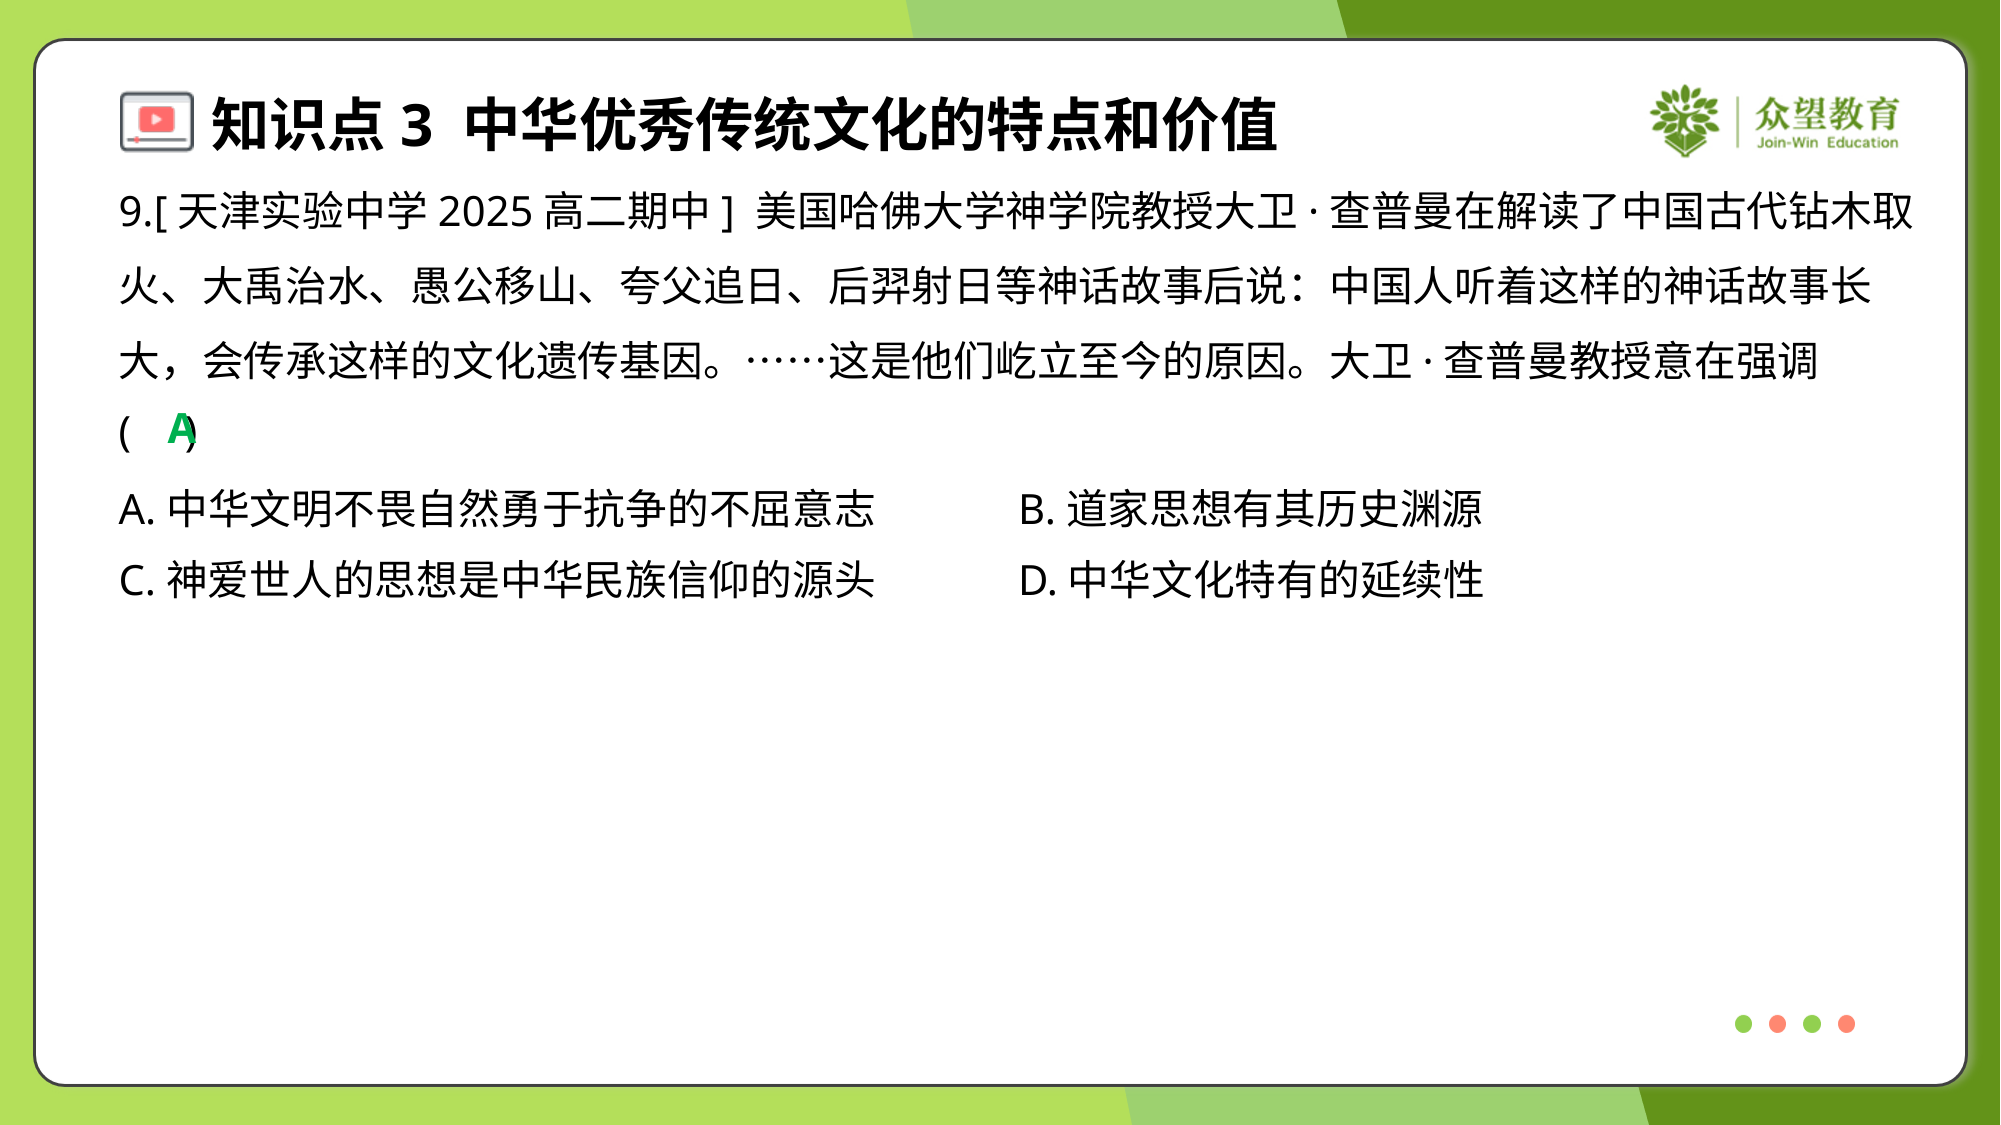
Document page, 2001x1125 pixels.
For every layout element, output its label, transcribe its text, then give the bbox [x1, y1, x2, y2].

text_box A.中华文明不畏自然勇于抗争的不屈意志 B.道家思想有其历史渊源 C.神爱世人的思想是中华民族信仰的源头 D.中华文化特有的延续性 [118, 457, 1883, 597]
picture [0, 0, 2000, 1125]
text_box A [151, 381, 213, 446]
text_box 9.[天津实验中学2025高二期中] 美国哈佛大学神学院教授大卫·查普曼在解读了中国古代钻木取 火、大禹治水、愚公移山、夸父追日、后羿射日等神话故事后说：中国人听着这样的神话故事长 大，会传承这样的文化遗传基因。……这是他们屹立至今的原因。大卫·查普曼教授意在强调 ( ) [118, 159, 1883, 448]
